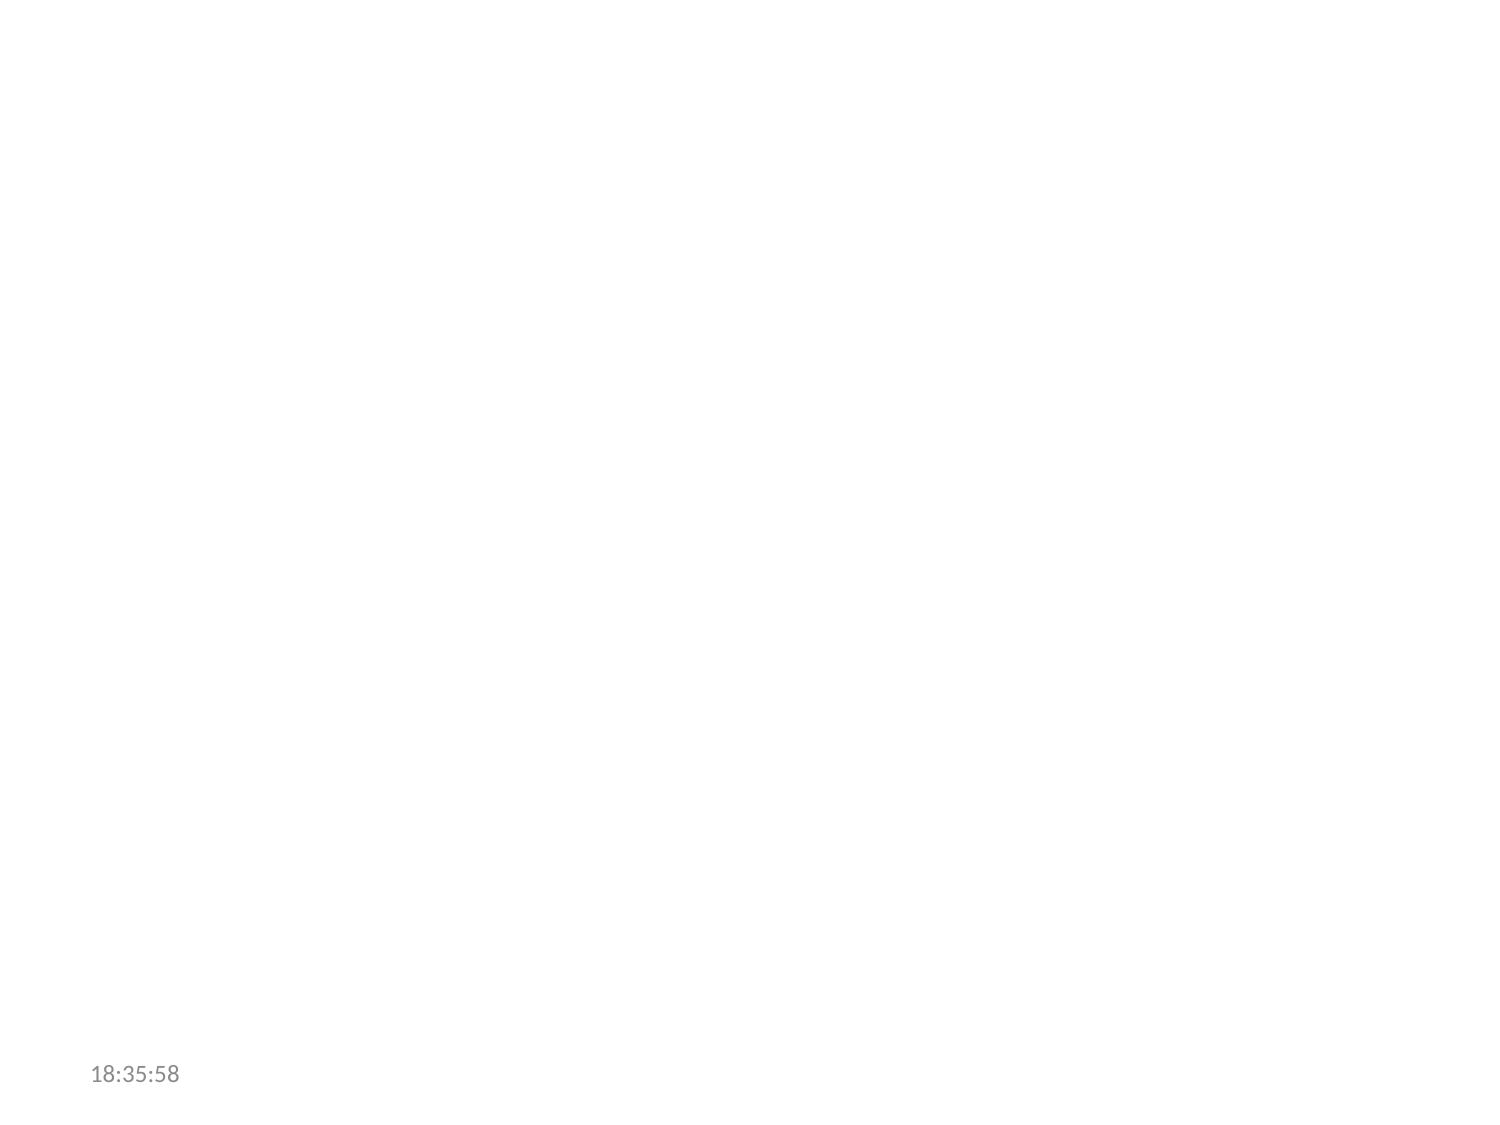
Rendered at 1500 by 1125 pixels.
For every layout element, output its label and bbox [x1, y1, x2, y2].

slide_number [75, 1042, 425, 1103]
